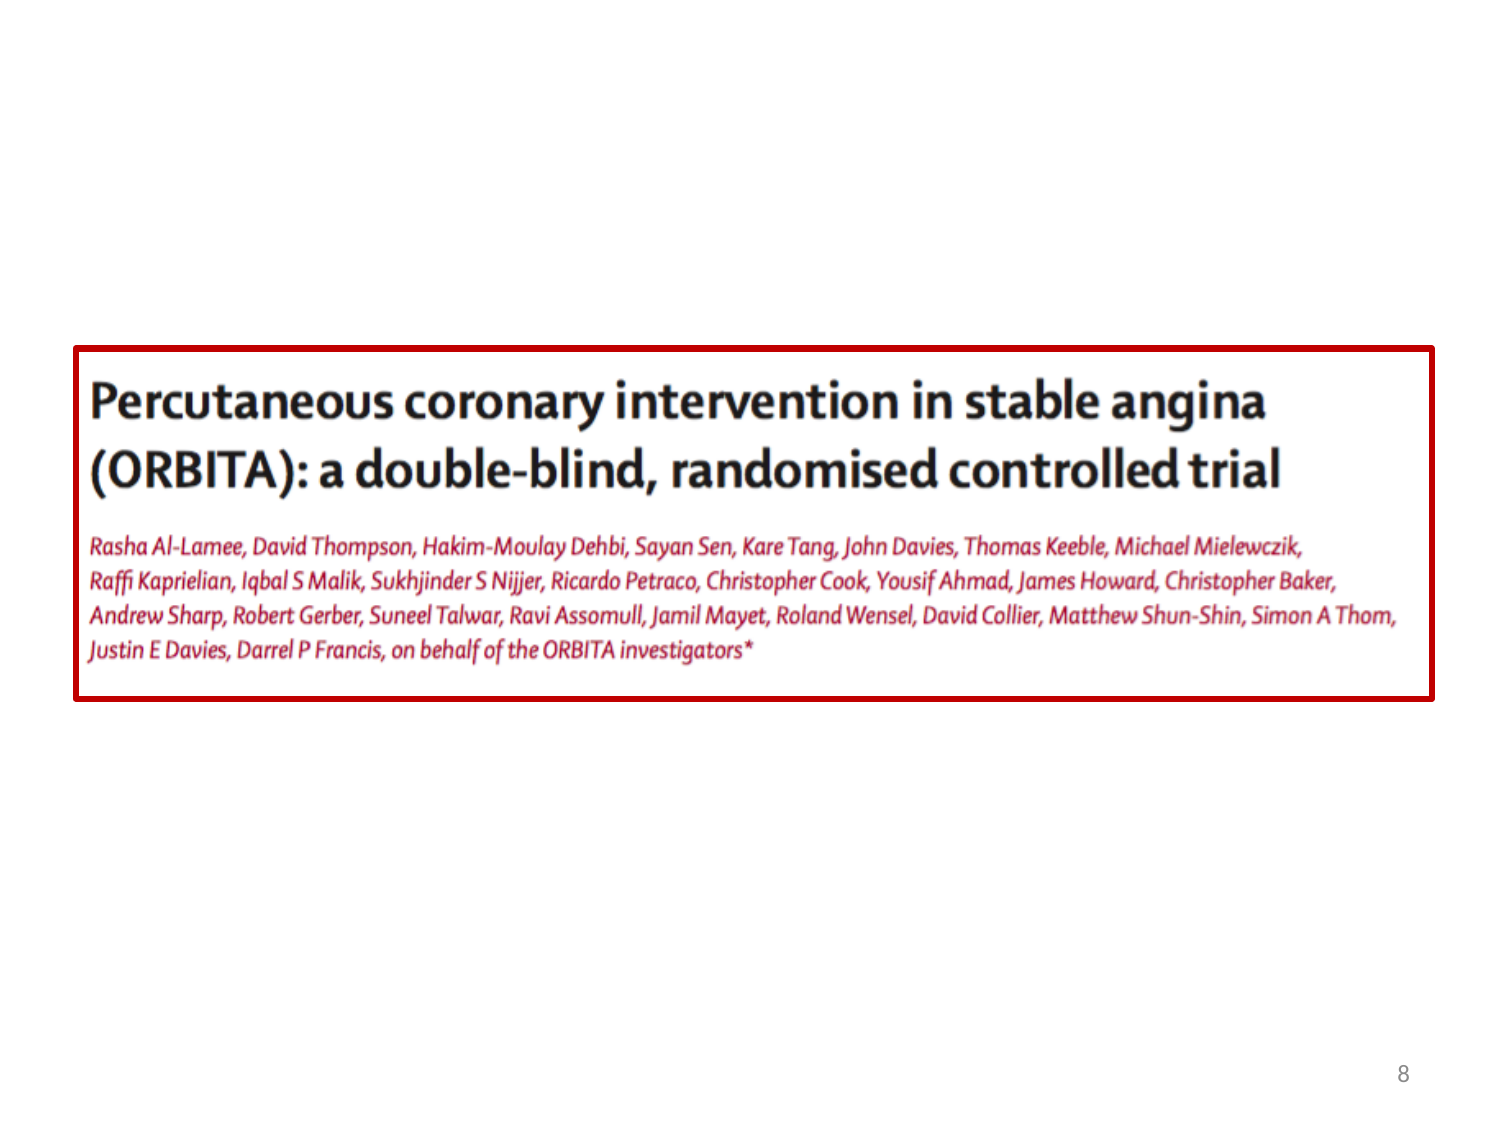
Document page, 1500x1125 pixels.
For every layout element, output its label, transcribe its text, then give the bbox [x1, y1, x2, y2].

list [78, 351, 1429, 696]
slide_number 8 [1074, 1042, 1425, 1103]
